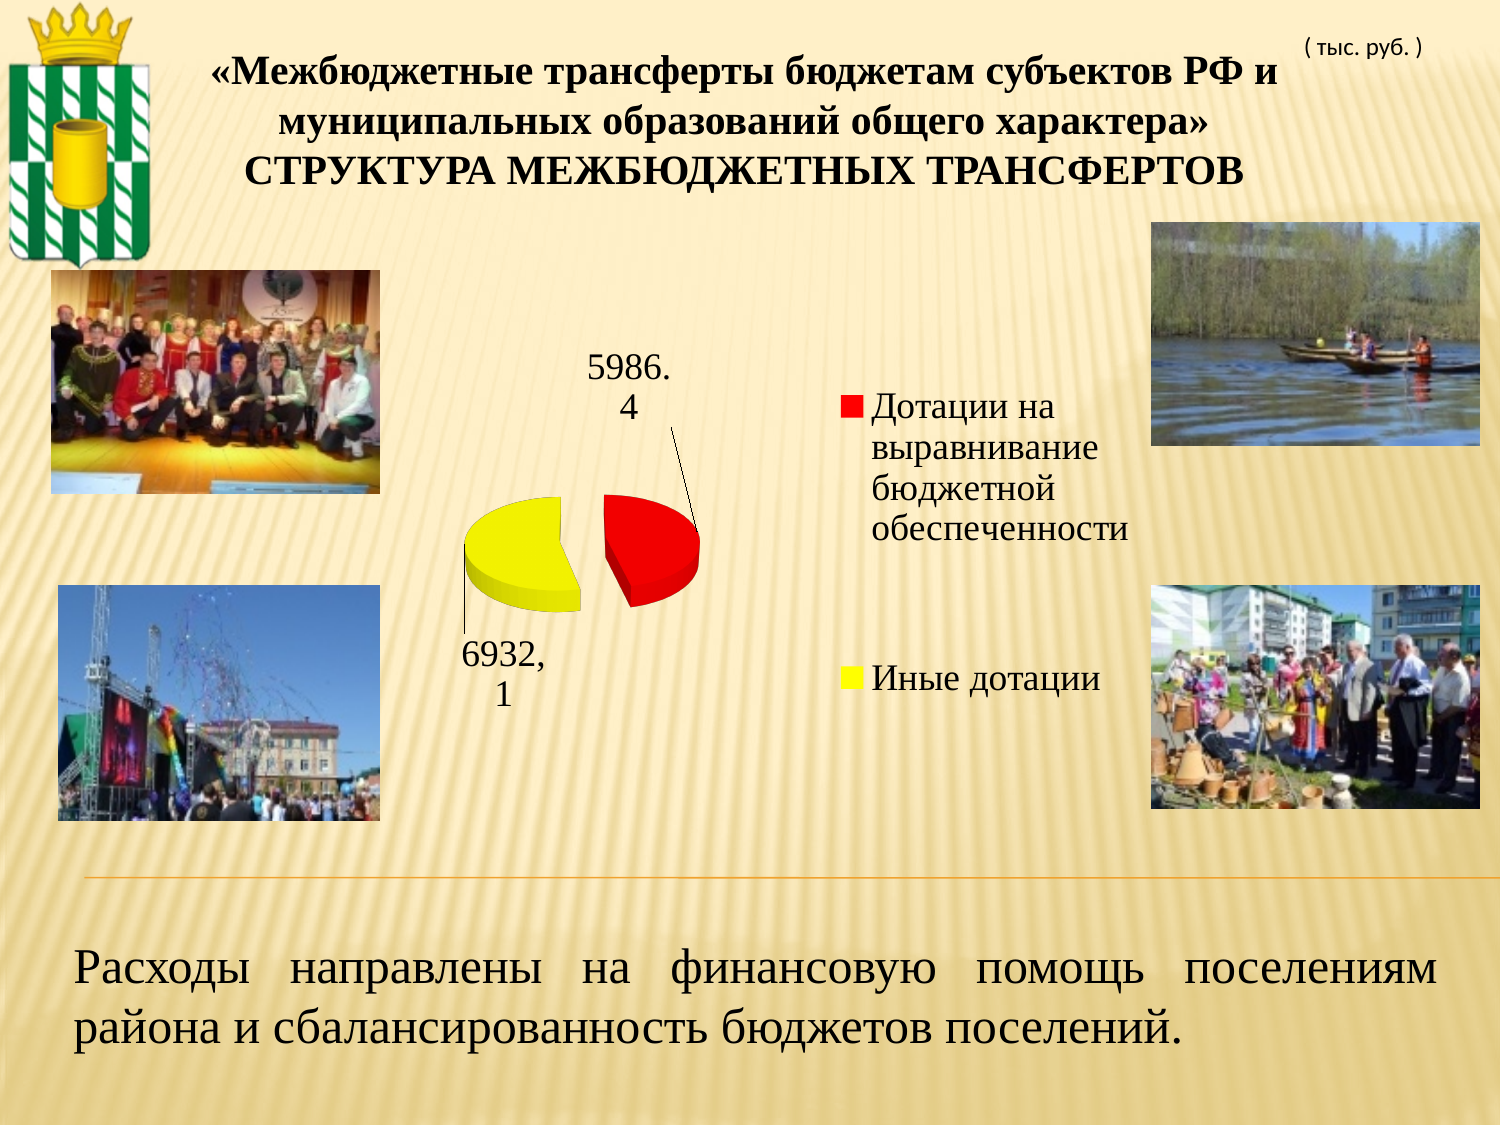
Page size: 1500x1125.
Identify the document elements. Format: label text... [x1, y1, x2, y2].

text_box «Межбюджетные трансферты бюджетам субъектов РФ и муниципальных образований общего характера» СТРУКТУРА МЕЖБЮДЖЕТНЫХ ТРАНСФЕРТОВ [187, 35, 1301, 200]
picture [1151, 222, 1480, 446]
chart [342, 218, 1146, 887]
picture [58, 585, 340, 821]
picture [4, 0, 340, 494]
picture [1151, 585, 1480, 809]
text_box Расходы направлены на финансовую помощь поселениям района и сбалансированность бюджетов поселений. [58, 925, 1453, 1061]
text_box ( тыс. руб. ) [1288, 23, 1500, 69]
